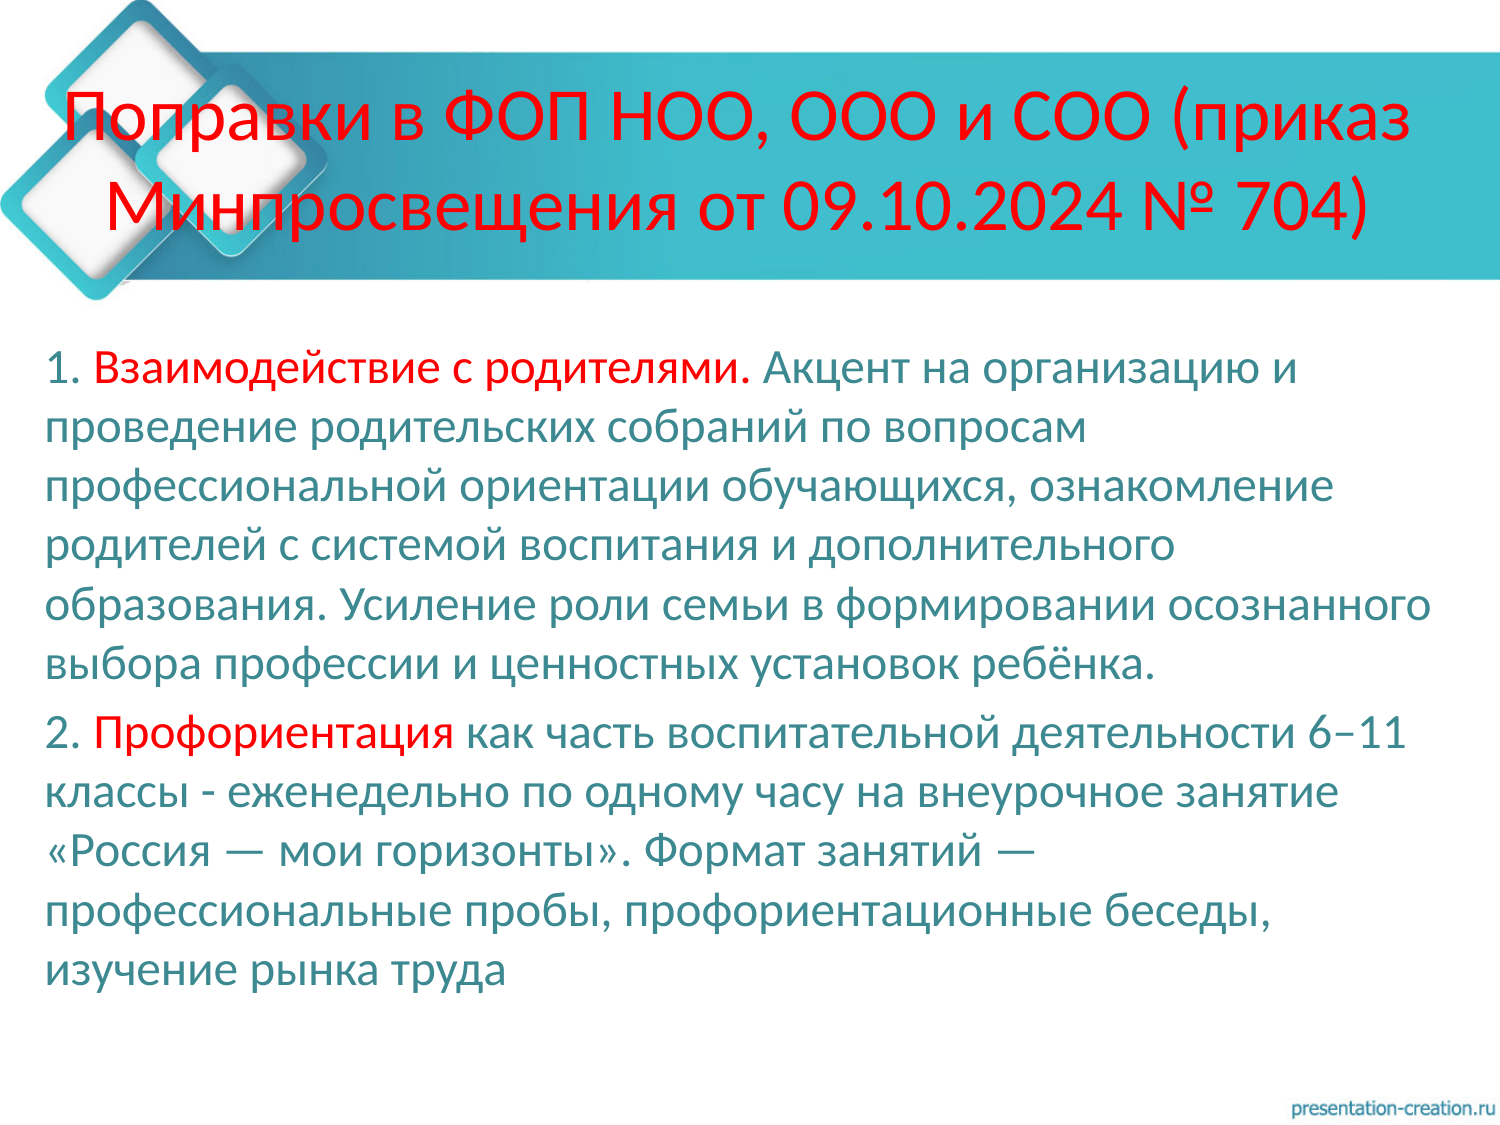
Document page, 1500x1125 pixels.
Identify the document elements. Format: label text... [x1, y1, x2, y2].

list 1. Взаимодействие с родителями. Акцент на организацию и проведение родительских собраний по вопросам профессиональной ориентации обучающихся, ознакомление родителей с системой воспитания и дополнительного образования. Усиление роли семьи в формировании осознанного выбора профессии и ценностных установок ребёнка. 2. Профориентация как часть воспитательной деятельности 6–11 классы - еженедельно по одному часу на внеурочное занятие «Россия — мои горизонты». Формат занятий — профессиональные пробы, профориентационные беседы, изучение рынка труда [29, 326, 1459, 1035]
picture [0, 0, 1500, 1125]
title Поправки в ФОП НОО, ООО и СОО (приказ Минпросвещения от 09.10.2024 № 704) [29, 43, 1447, 268]
